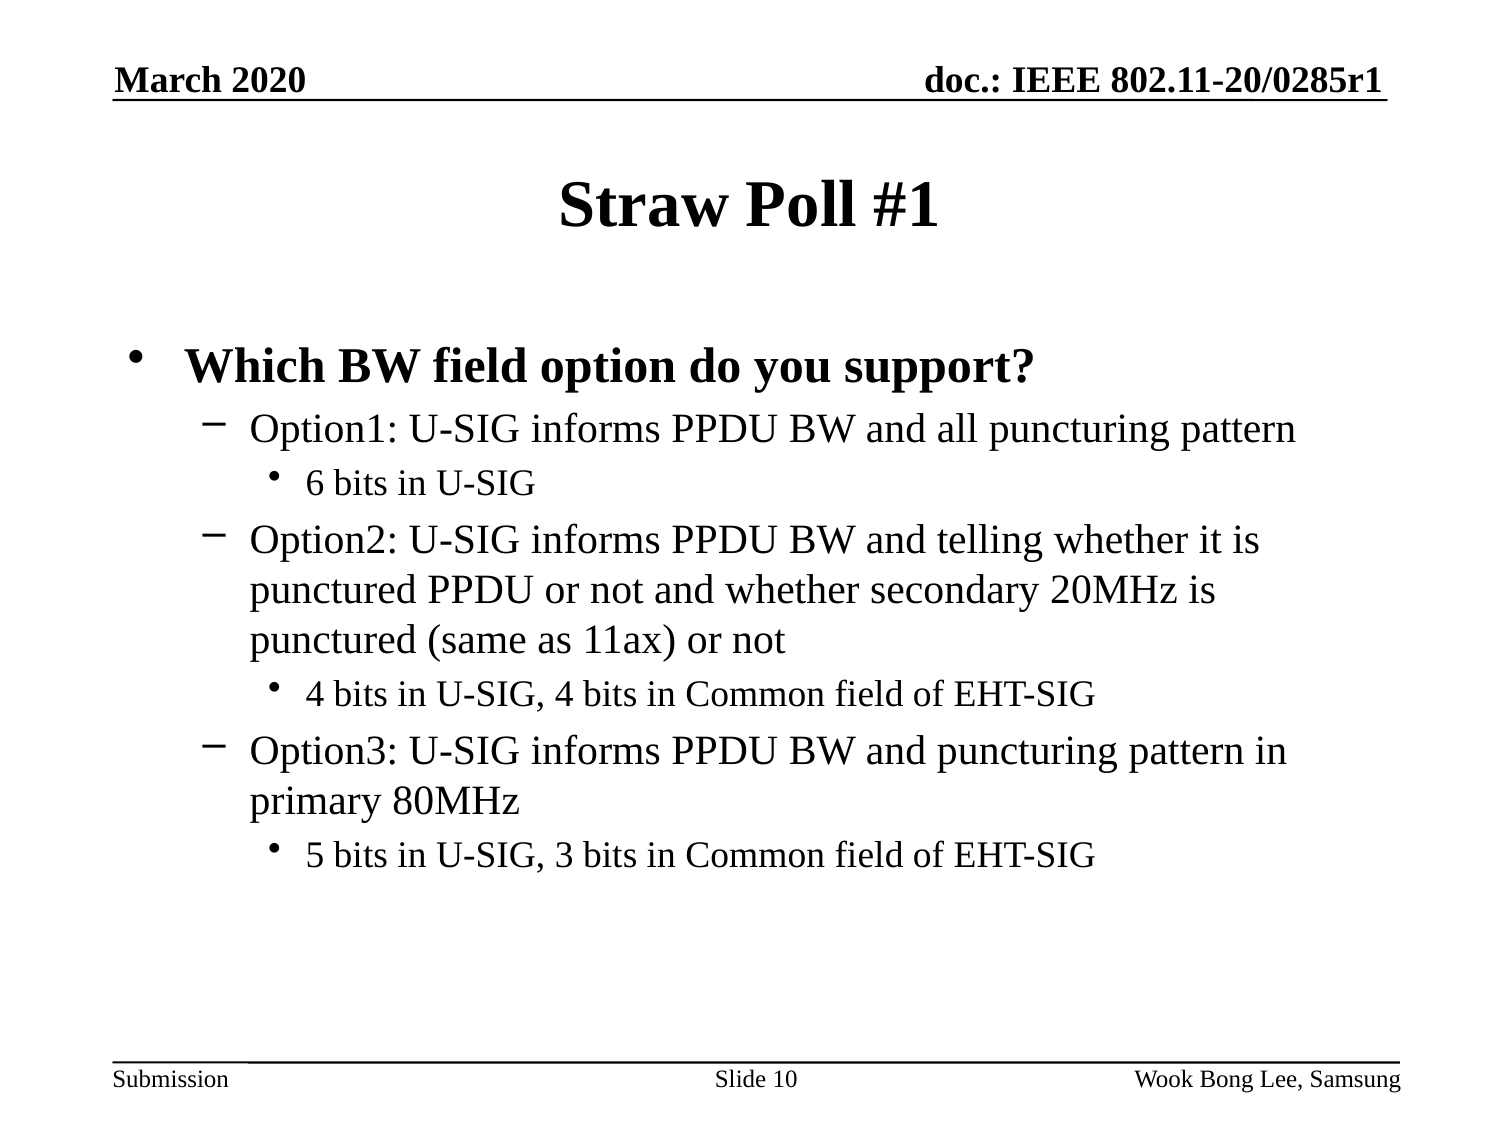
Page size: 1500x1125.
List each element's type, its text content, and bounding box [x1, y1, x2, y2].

list Which BW field option do you support? Option1: U-SIG informs PPDU BW and all puncturing pattern 6 bits in U-SIG Option2: U-SIG informs PPDU BW and telling whether it is punctured PPDU or not and whether secondary 20MHz is punctured (same as 11ax) or not 4 bits in U-SIG, 4 bits in Common field of EHT-SIG Option3: U-SIG informs PPDU BW and puncturing pattern in primary 80MHz 5 bits in U-SIG, 3 bits in Common field of EHT-SIG [112, 324, 1388, 1001]
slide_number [114, 54, 309, 101]
slide_number Slide 10 [712, 1061, 800, 1093]
footer Wook Bong Lee, Samsung [1130, 1061, 1402, 1093]
title Straw Poll #1 [112, 112, 1388, 288]
